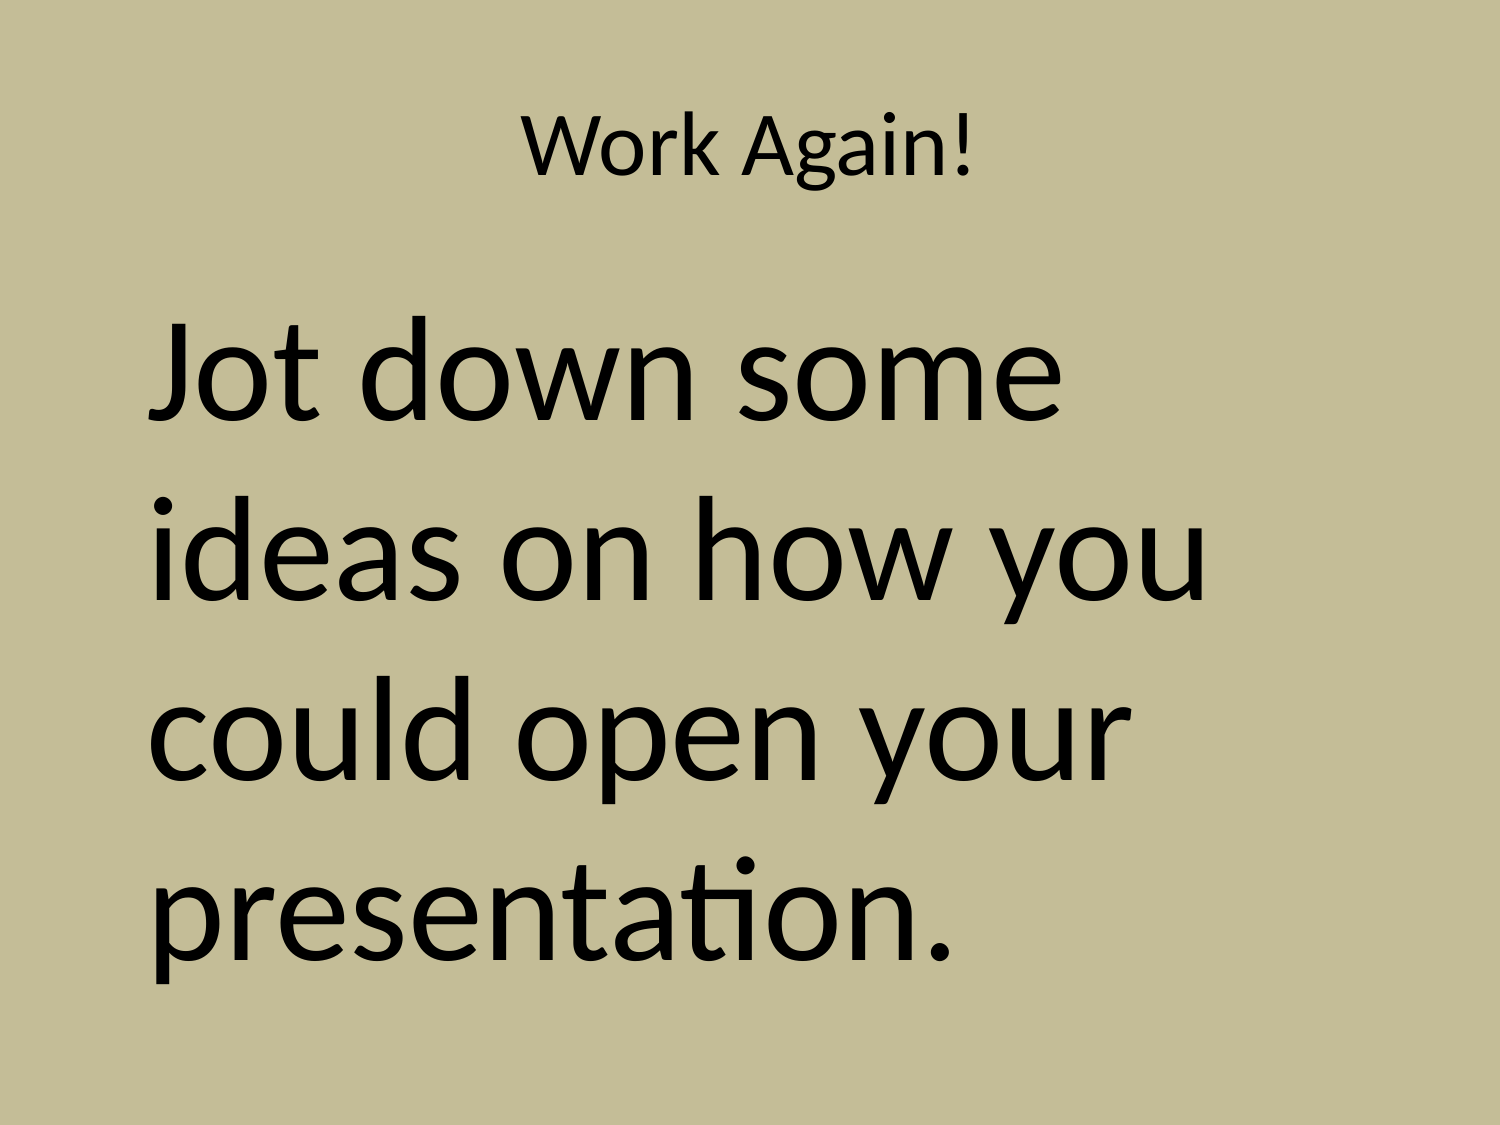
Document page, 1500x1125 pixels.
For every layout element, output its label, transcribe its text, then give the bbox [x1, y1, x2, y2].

title Work Again! [75, 45, 1425, 233]
list Jot down some ideas on how you could open your presentation. [75, 262, 1425, 1005]
